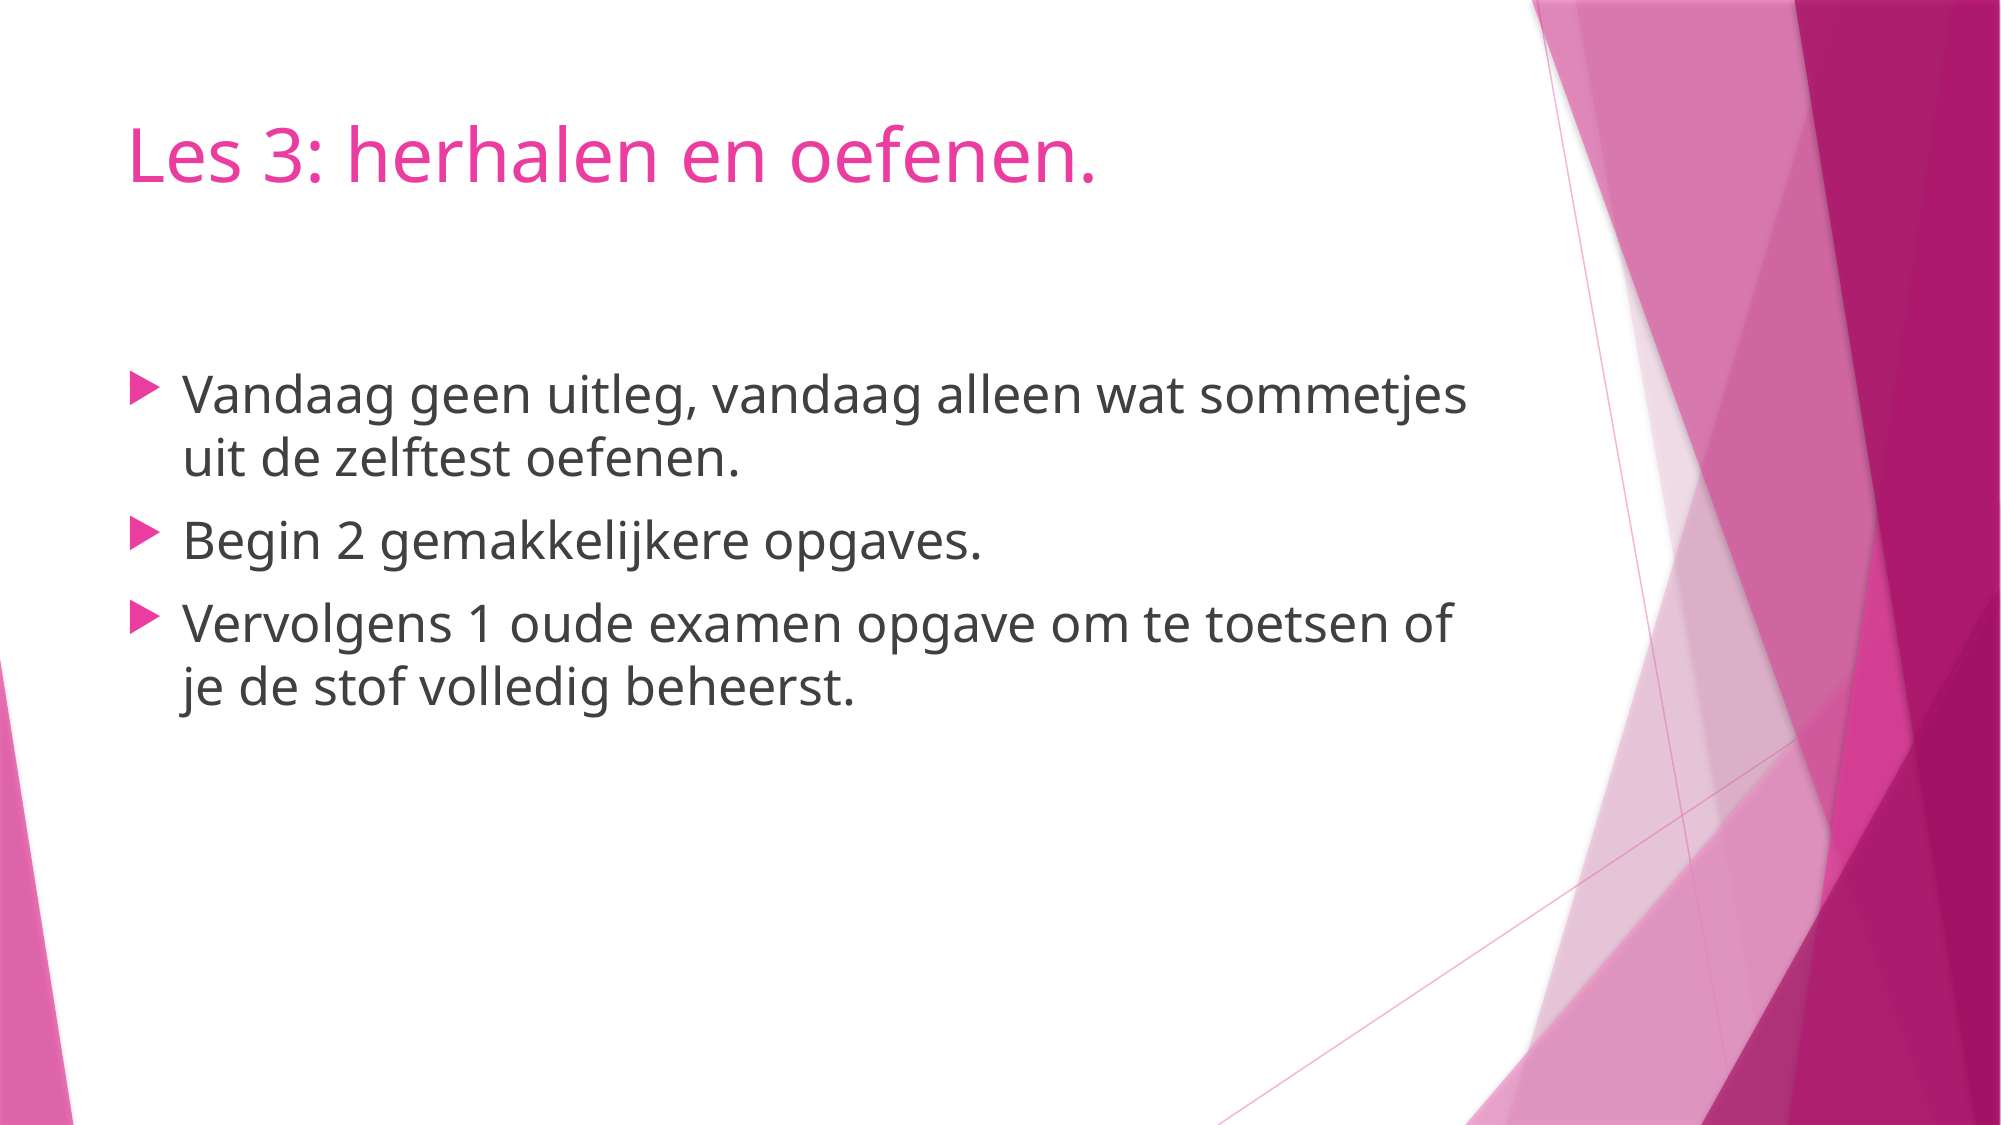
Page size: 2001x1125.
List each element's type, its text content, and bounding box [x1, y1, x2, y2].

list Vandaag geen uitleg, vandaag alleen wat sommetjes uit de zelftest oefenen. Begin 2 gemakkelijkere opgaves. Vervolgens 1 oude examen opgave om te toetsen of je de stof volledig beheerst. [111, 354, 1522, 992]
title Les 3: herhalen en oefenen. [111, 99, 1522, 317]
